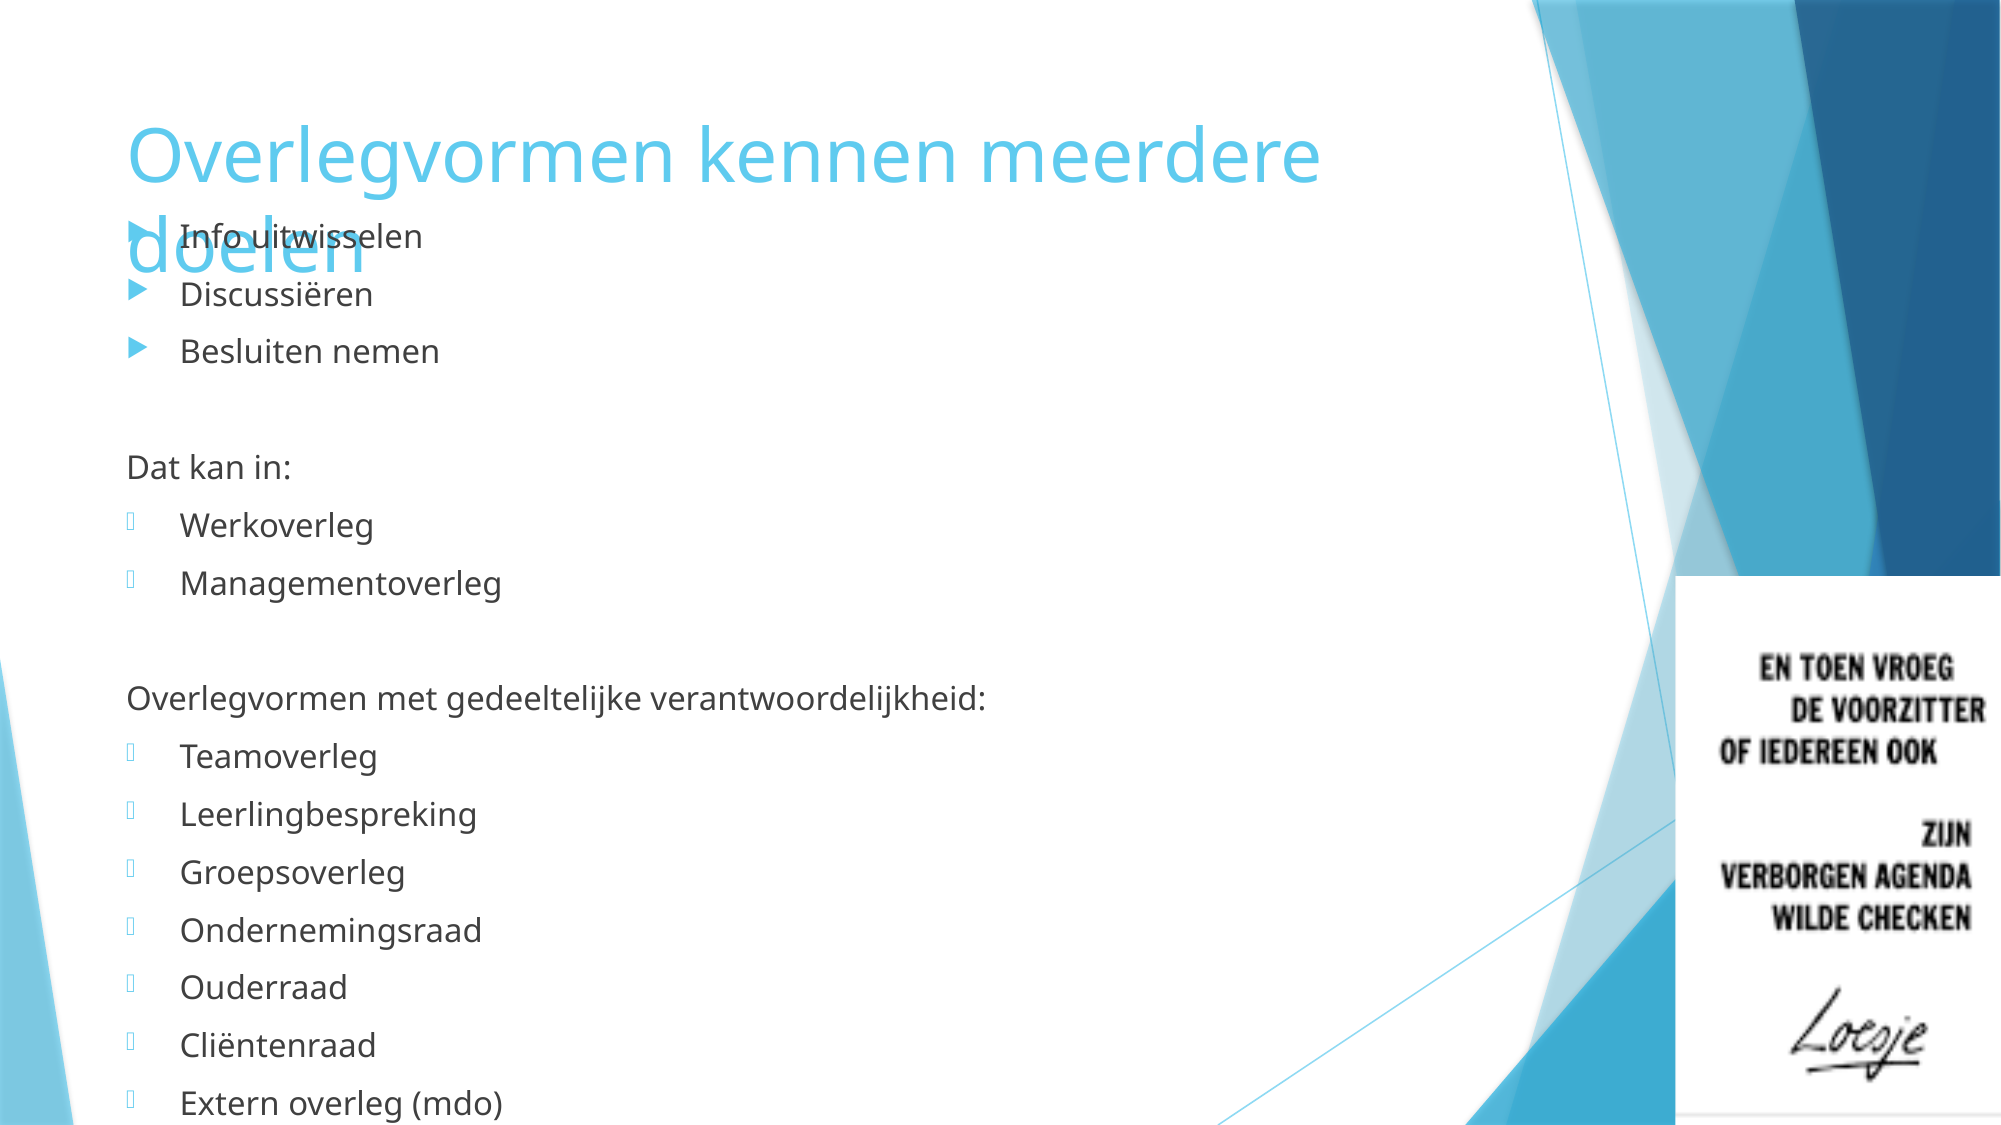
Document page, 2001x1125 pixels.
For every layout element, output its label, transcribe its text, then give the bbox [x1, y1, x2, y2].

picture [1674, 575, 2001, 1125]
title Overlegvormen kennen meerdere doelen [111, 99, 1522, 207]
list Info uitwisselen Discussiëren Besluiten nemen Dat kan in: Werkoverleg Managementoverleg Overlegvormen met gedeeltelijke verantwoordelijkheid: Teamoverleg Leerlingbespreking Groepsoverleg Ondernemingsraad Ouderraad Cliëntenraad Extern overleg (mdo) [111, 207, 1785, 1125]
